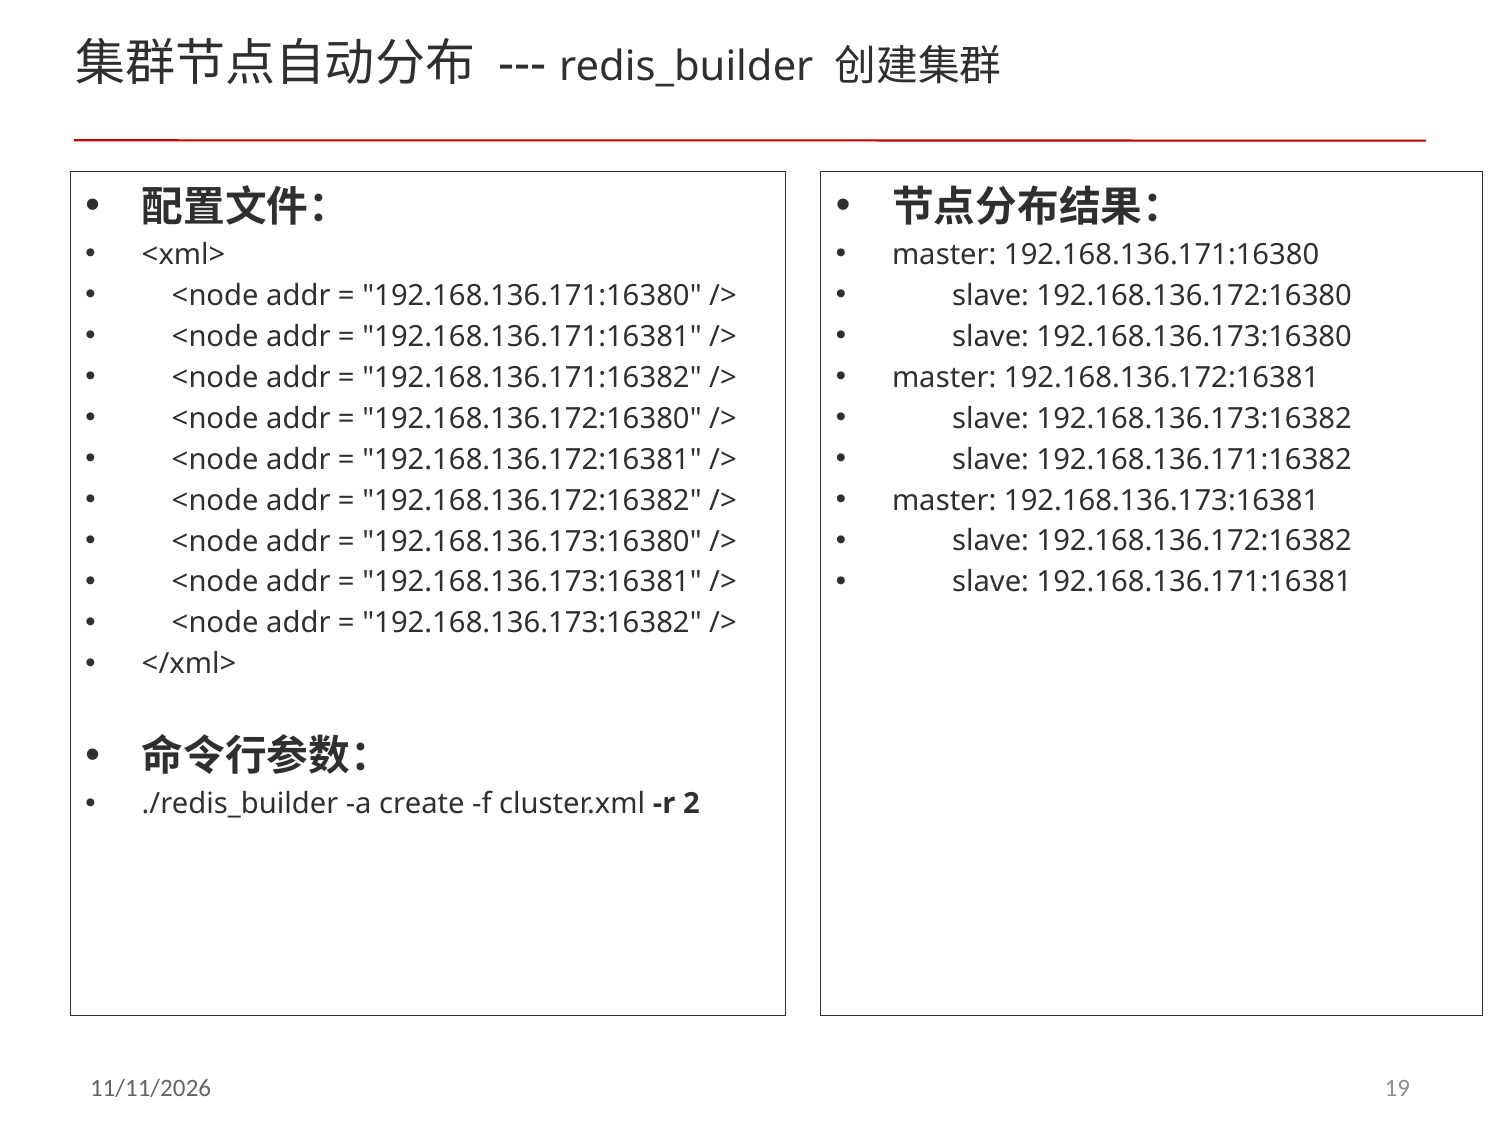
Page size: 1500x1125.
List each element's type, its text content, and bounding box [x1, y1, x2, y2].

title 集群节点自动分布 --- redis_builder 创建集群 [75, 30, 1235, 136]
list 配置文件： <xml> <node addr = "192.168.136.171:16380" /> <node addr = "192.168.136.171:16381" /> <node addr = "192.168.136.171:16382" /> <node addr = "192.168.136.172:16380" /> <node addr = "192.168.136.172:16381" /> <node addr = "192.168.136.172:16382" /> <node addr = "192.168.136.173:16380" /> <node addr = "192.168.136.173:16381" /> <node addr = "192.168.136.173:16382" /> </xml> 命令行参数： ./redis_builder -a create -f cluster.xml -r 2 [70, 171, 786, 1016]
text_box 节点分布结果： master: 192.168.136.171:16380 slave: 192.168.136.172:16380 slave: 192.168.136.173:16380 master: 192.168.136.172:16381 slave: 192.168.136.173:16382 slave: 192.168.136.171:16382 master: 192.168.136.173:16381 slave: 192.168.136.172:16382 slave: 192.168.136.171:16381 [820, 171, 1483, 1016]
